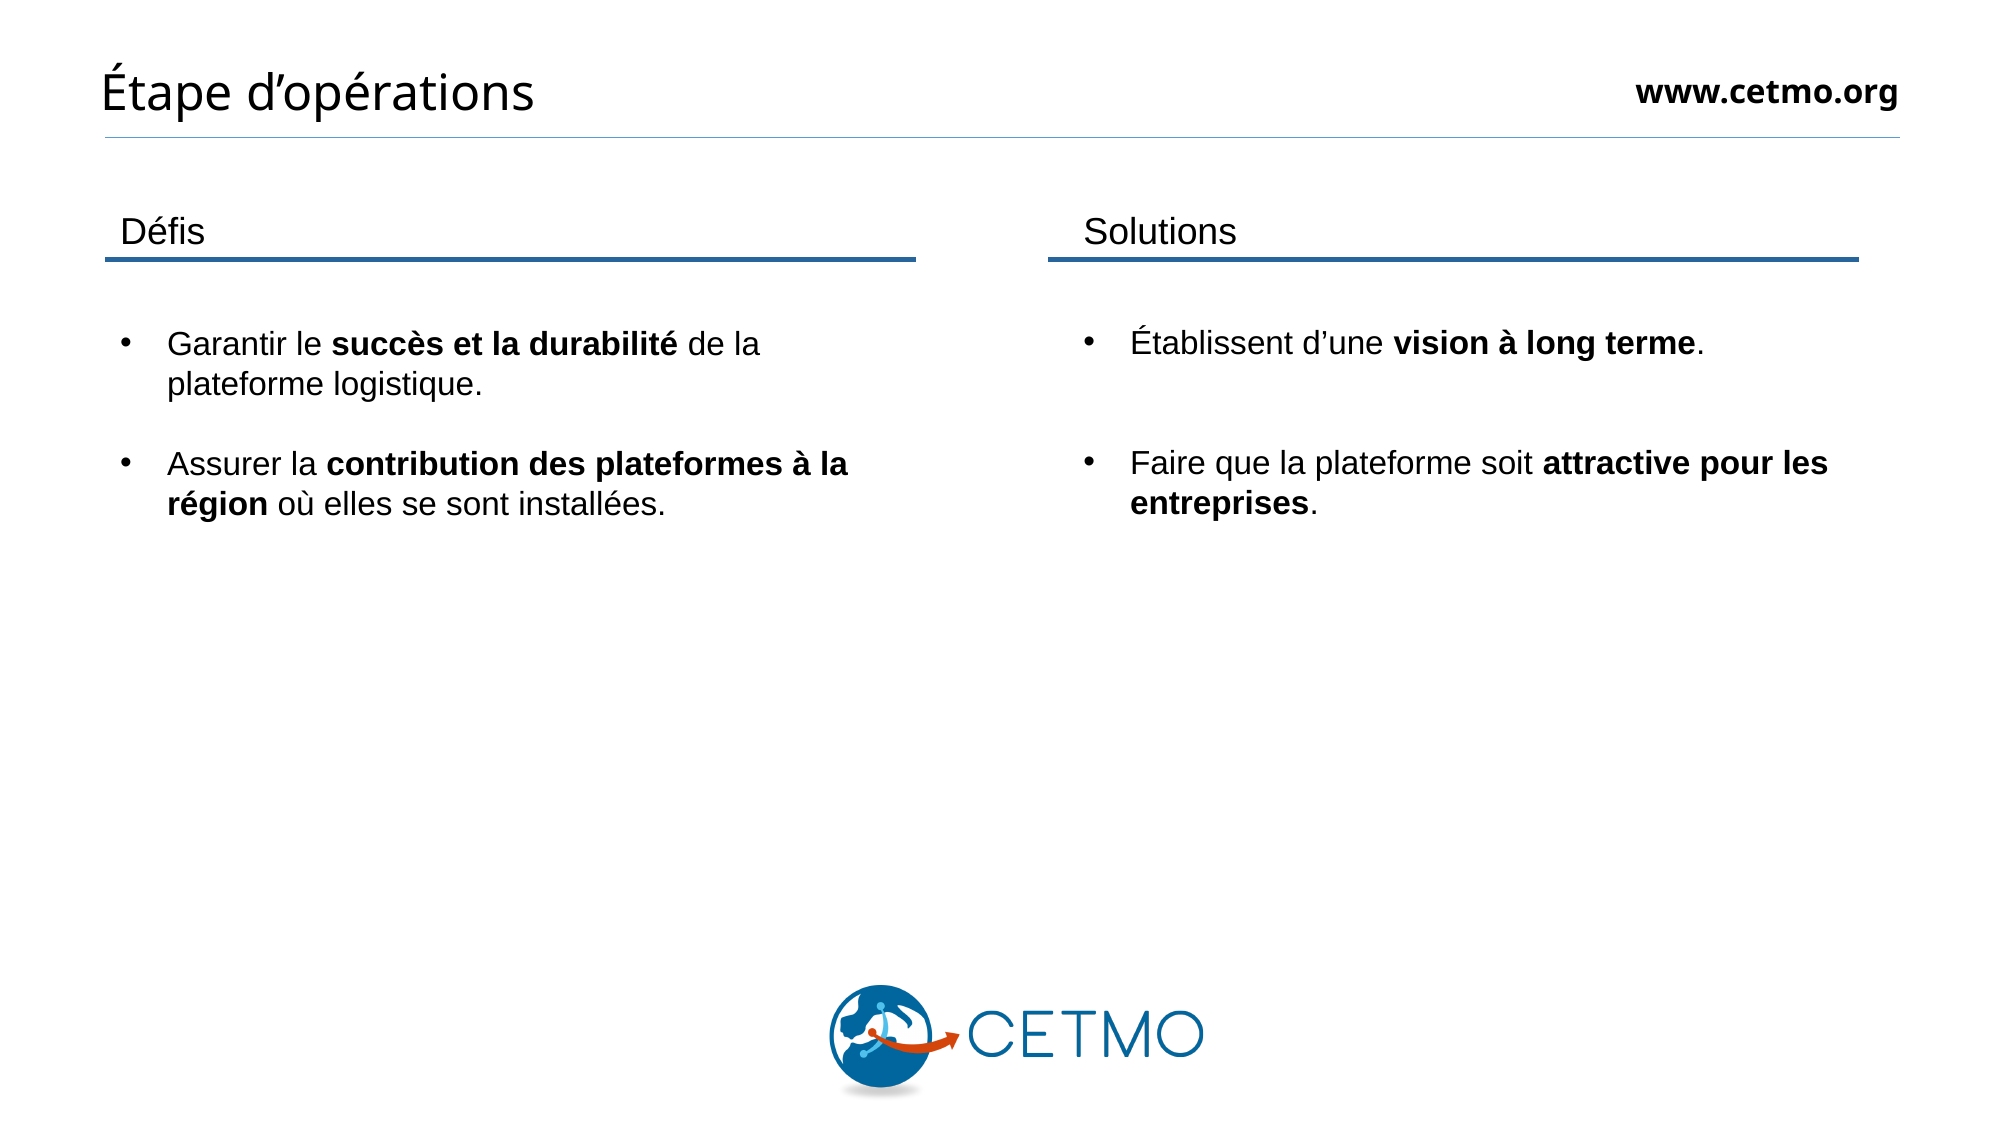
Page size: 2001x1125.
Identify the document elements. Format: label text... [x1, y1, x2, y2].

picture [814, 968, 1220, 1110]
title Étape d’opérations [85, 0, 1557, 129]
text_box Défis [105, 199, 916, 257]
text_box www.cetmo.org [1594, 0, 1915, 119]
text_box Établissent d’une vision à long terme. Faire que la plateforme soit attractive pour les entreprises. [1068, 313, 1884, 529]
text_box Solutions [1068, 199, 1879, 259]
text_box Garantir le succès et la durabilité de la plateforme logistique. Assurer la contribution des plateformes à la région où elles se sont installées. [105, 314, 916, 569]
